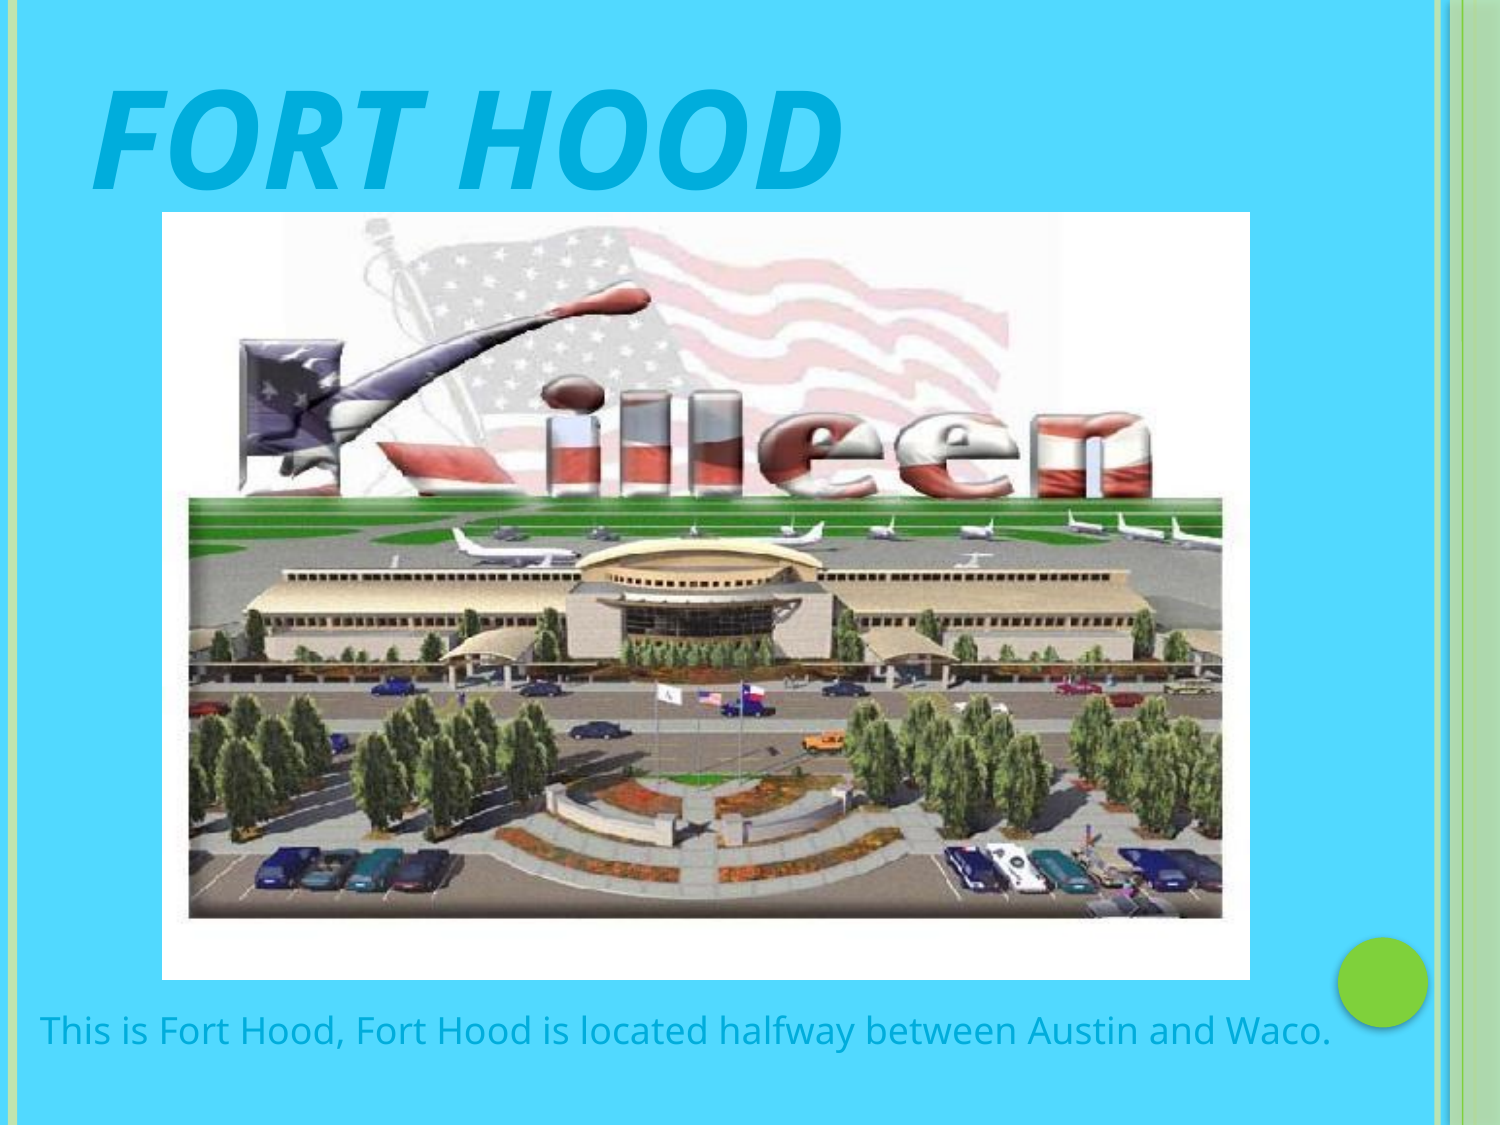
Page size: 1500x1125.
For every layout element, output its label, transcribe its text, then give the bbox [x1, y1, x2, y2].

text_box This is Fort Hood, Fort Hood is located halfway between Austin and Waco. [24, 999, 1475, 1060]
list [161, 211, 1251, 980]
title Fort Hood [75, 24, 1425, 225]
